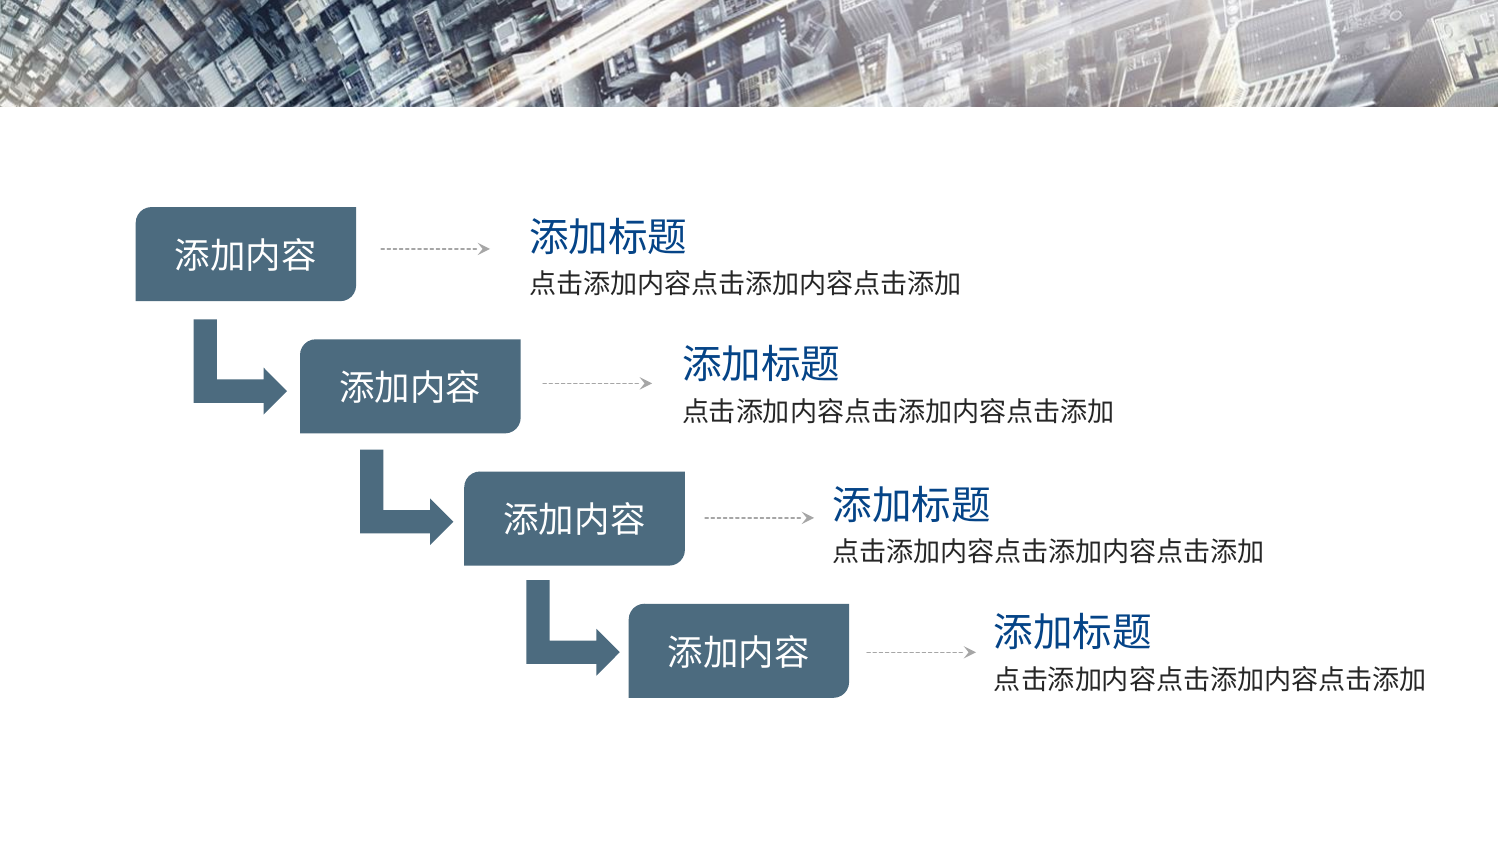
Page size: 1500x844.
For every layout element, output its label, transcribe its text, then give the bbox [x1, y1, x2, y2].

text_box 添加内容 [464, 471, 685, 566]
text_box 添加内容 [135, 207, 357, 302]
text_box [667, 334, 1133, 436]
text_box [112, 32, 739, 115]
text_box [193, 319, 288, 415]
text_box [514, 207, 980, 309]
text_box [979, 602, 1444, 704]
text_box [526, 580, 620, 676]
text_box 添加内容 [300, 339, 521, 434]
text_box 添加内容 [628, 603, 850, 698]
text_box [817, 474, 1283, 577]
text_box [360, 449, 454, 546]
picture [0, 0, 1498, 107]
